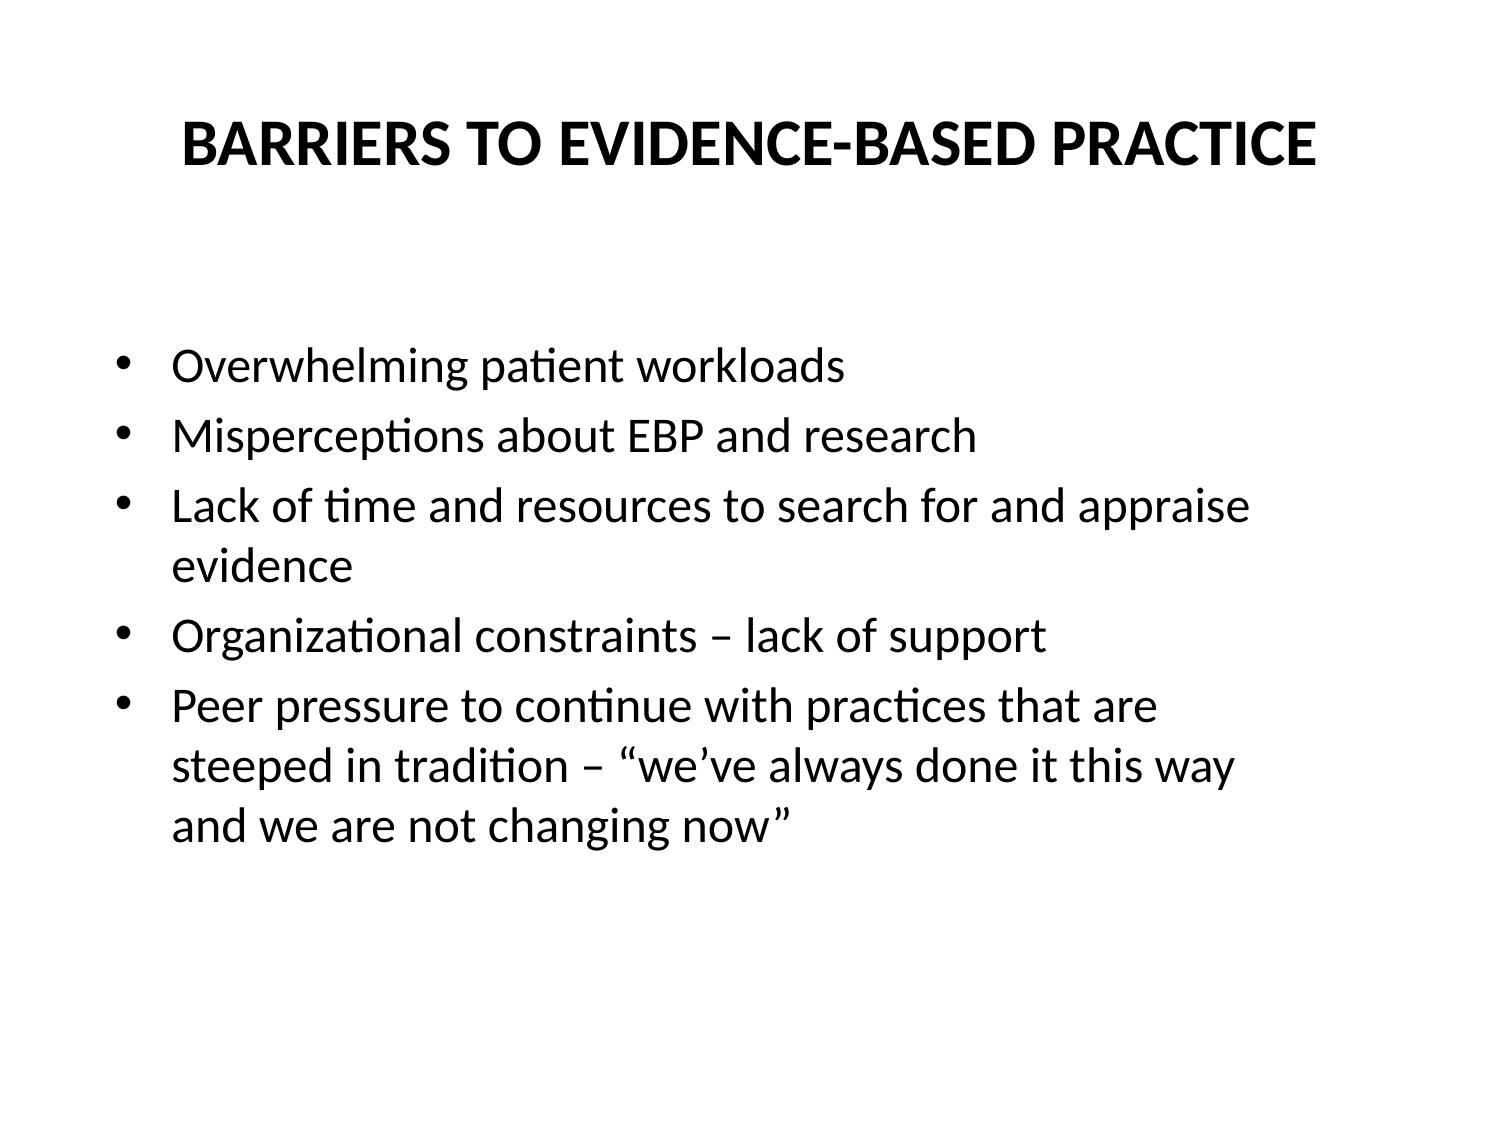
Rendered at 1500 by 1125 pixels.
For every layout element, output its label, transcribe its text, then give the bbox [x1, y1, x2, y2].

title BARRIERS TO EVIDENCE-BASED PRACTICE [75, 45, 1425, 233]
list Overwhelming patient workloads Misperceptions about EBP and research Lack of time and resources to search for and appraise evidence Organizational constraints – lack of support Peer pressure to continue with practices that are steeped in tradition – “we’ve always done it this way and we are not changing now” [99, 324, 1325, 1000]
